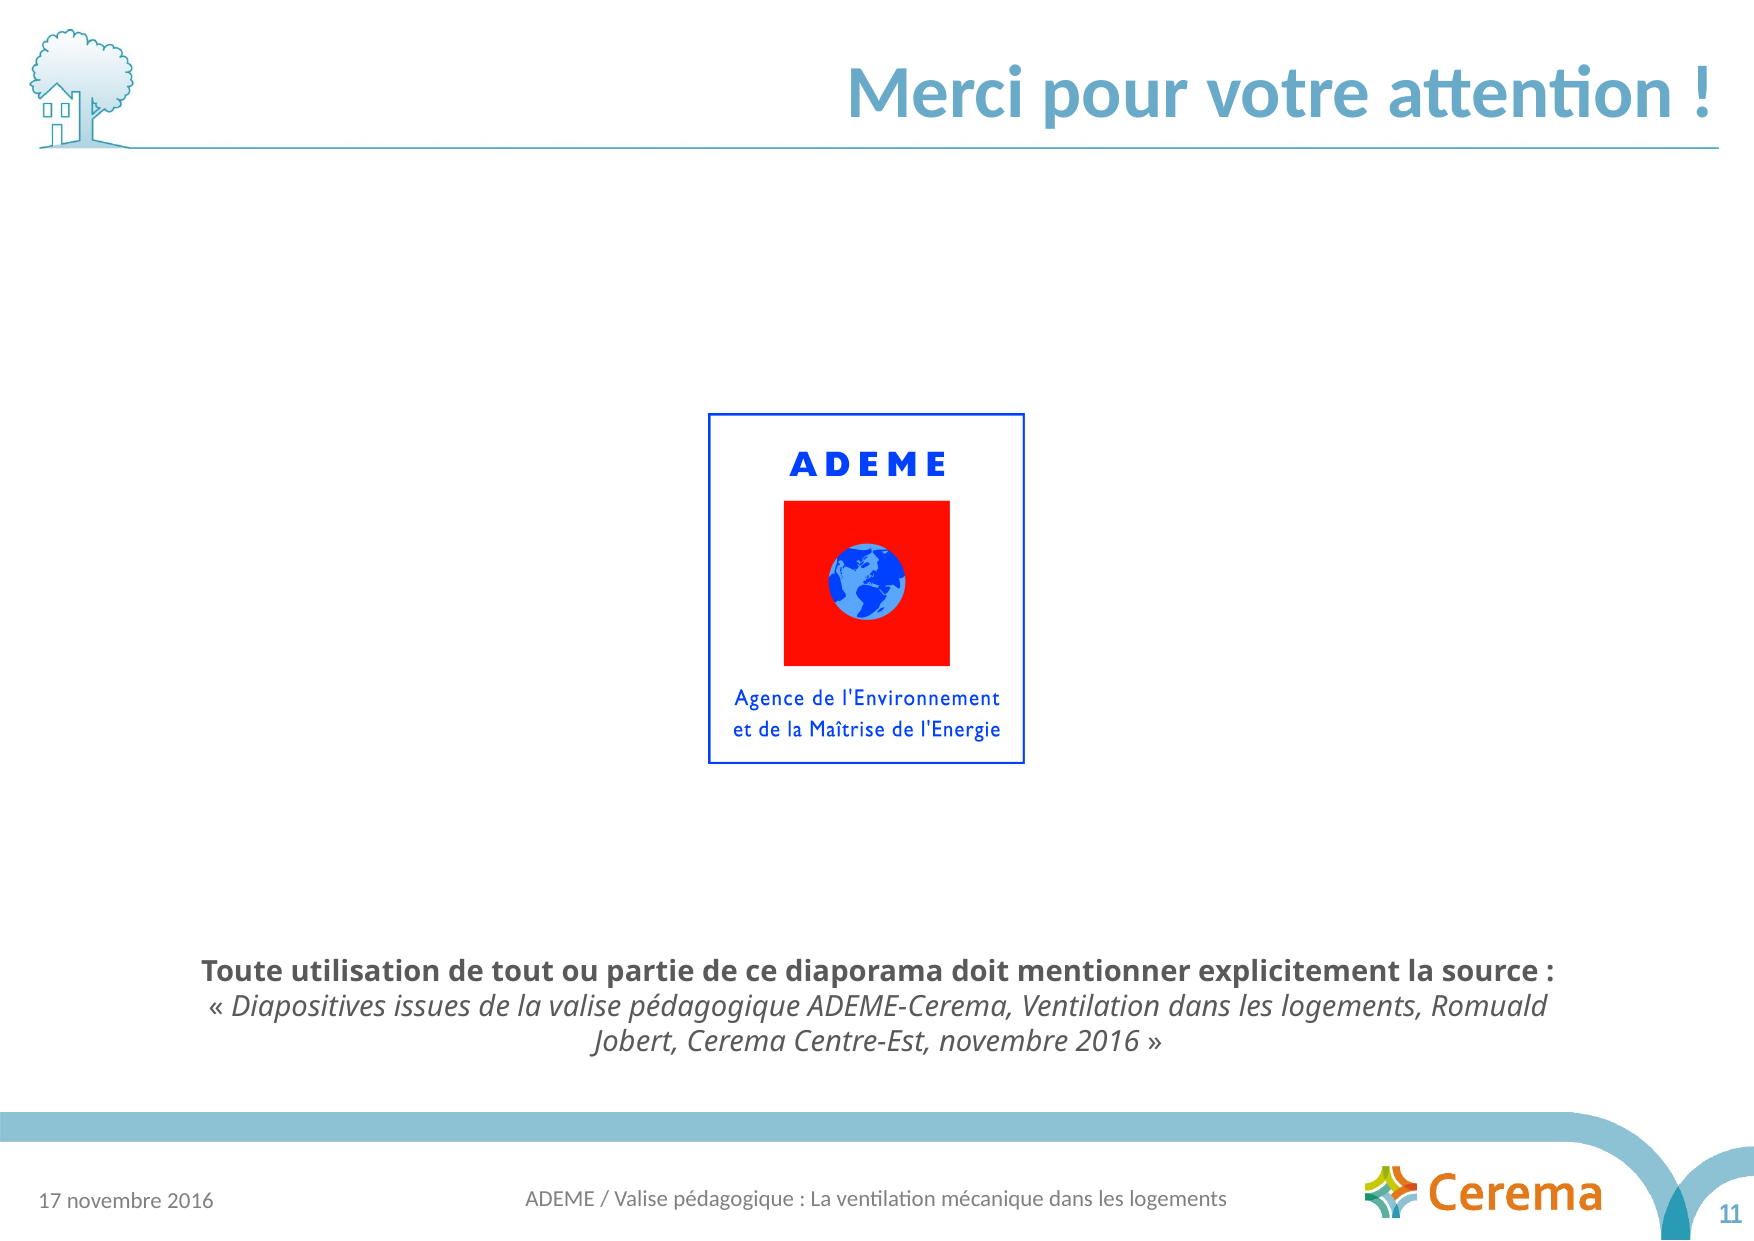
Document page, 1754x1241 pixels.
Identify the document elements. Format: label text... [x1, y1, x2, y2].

picture [0, 1112, 1754, 1240]
text_box Merci pour votre attention ! [265, 35, 1731, 136]
text_box Toute utilisation de tout ou partie de ce diaporama doit mentionner explicitement la source : « Diapositives issues de la valise pédagogique ADEME-Cerema, Ventilation dans les logements, Romuald Jobert, Cerema Centre-Est, novembre 2016 » [177, 944, 1580, 1087]
picture [708, 413, 1025, 765]
picture [29, 29, 1719, 149]
